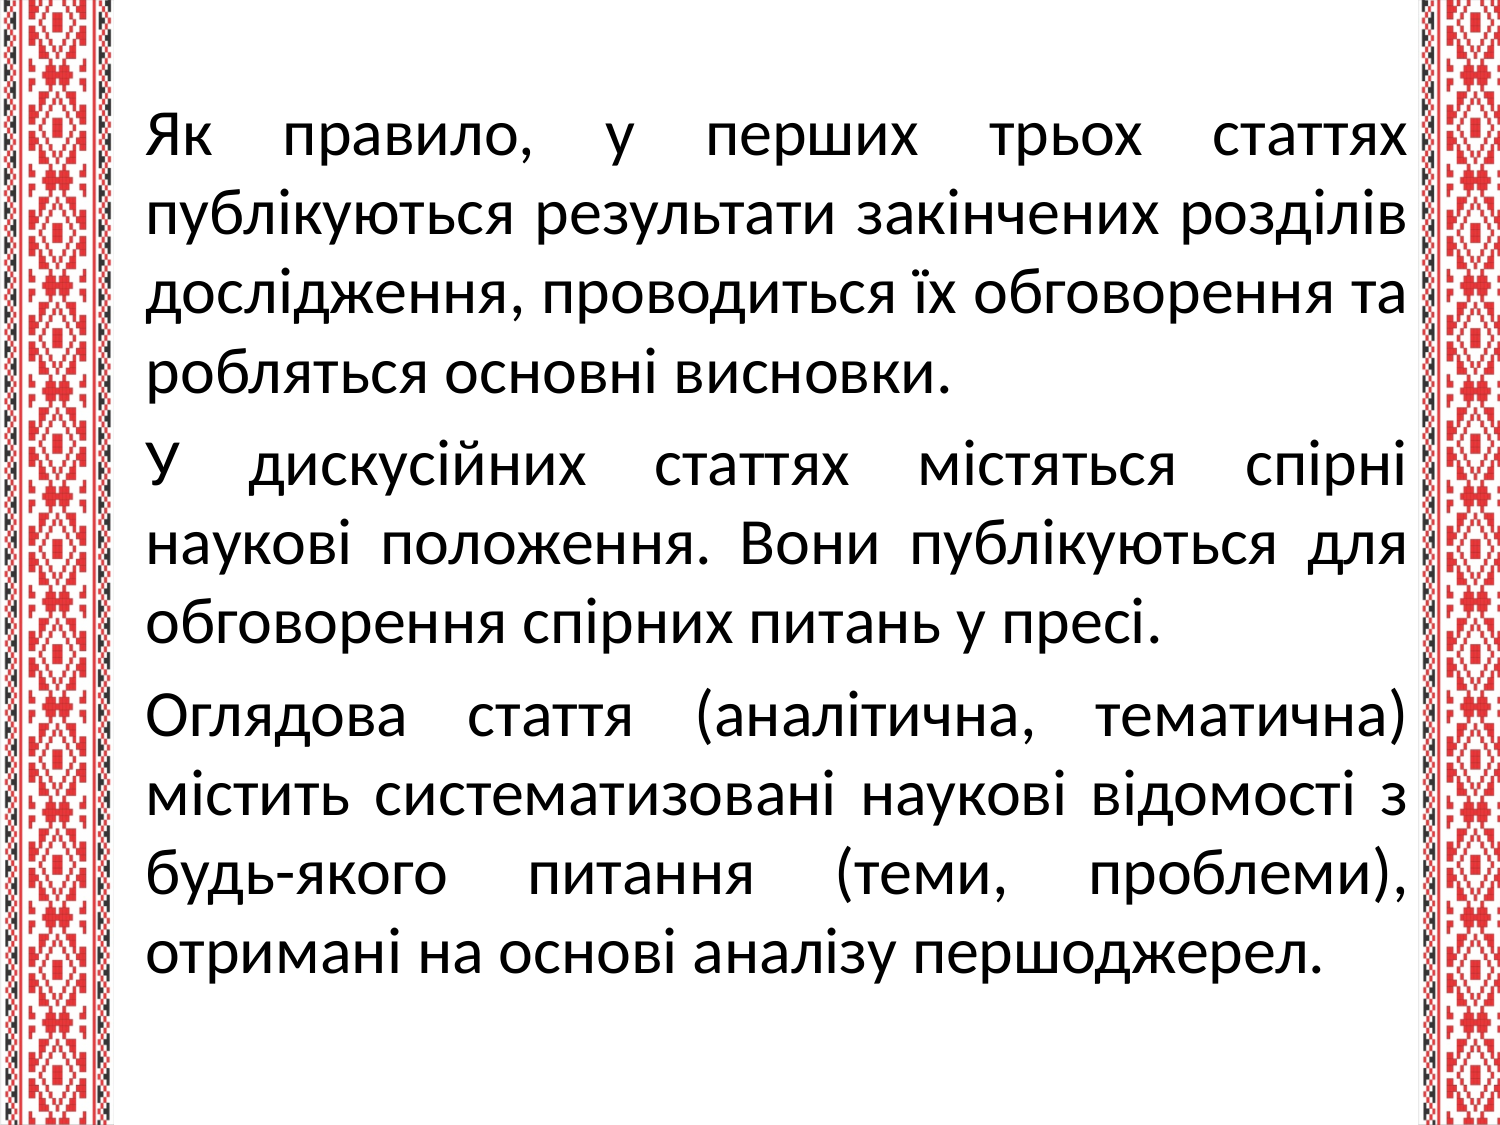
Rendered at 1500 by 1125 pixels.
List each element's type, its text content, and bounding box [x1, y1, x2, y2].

picture [0, 1, 620, 1124]
picture [911, 1, 1500, 1124]
list Як правило, у перших трьох статтях публікуються результати закінчених розділів дослідження, проводиться їх обговорення та робляться основні висновки. У дискусійних статтях містяться спірні наукові положення. Вони публікуються для обговорення спірних питань у пресі. Оглядова стаття (аналітична, тематична) містить систематизовані наукові відомості з будь-якого питання (теми, проблеми), отримані на основі аналізу першоджерел. [114, 82, 1418, 1005]
